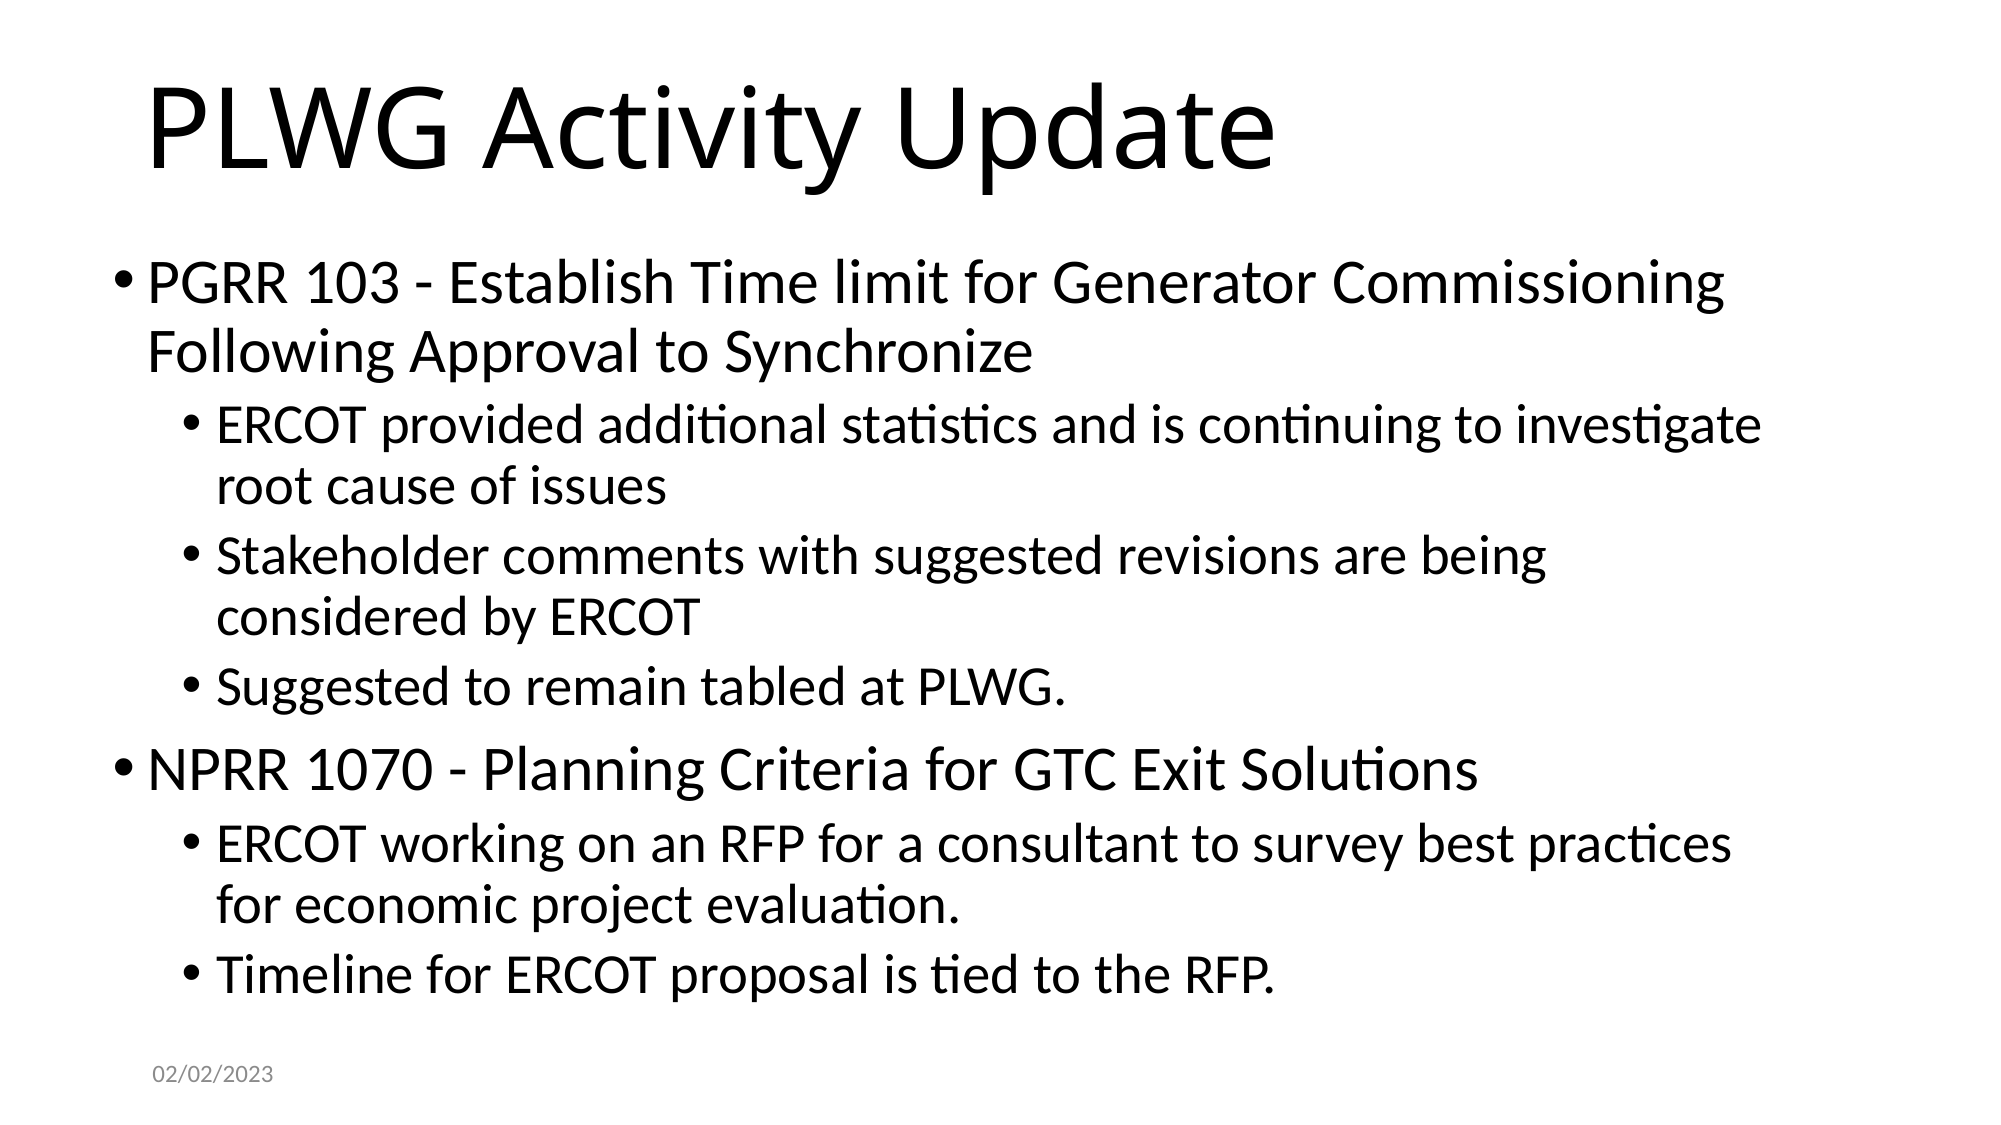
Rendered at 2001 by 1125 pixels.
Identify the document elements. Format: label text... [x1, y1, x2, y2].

title PLWG Activity Update [128, 23, 1854, 241]
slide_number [137, 1042, 588, 1103]
list PGRR 103 - Establish Time limit for Generator Commissioning Following Approval to Synchronize ERCOT provided additional statistics and is continuing to investigate root cause of issues Stakeholder comments with suggested revisions are being considered by ERCOT Suggested to remain tabled at PLWG. NPRR 1070 - Planning Criteria for GTC Exit Solutions ERCOT working on an RFP for a consultant to survey best practices for economic project evaluation. Timeline for ERCOT proposal is tied to the RFP. [97, 240, 1785, 1014]
